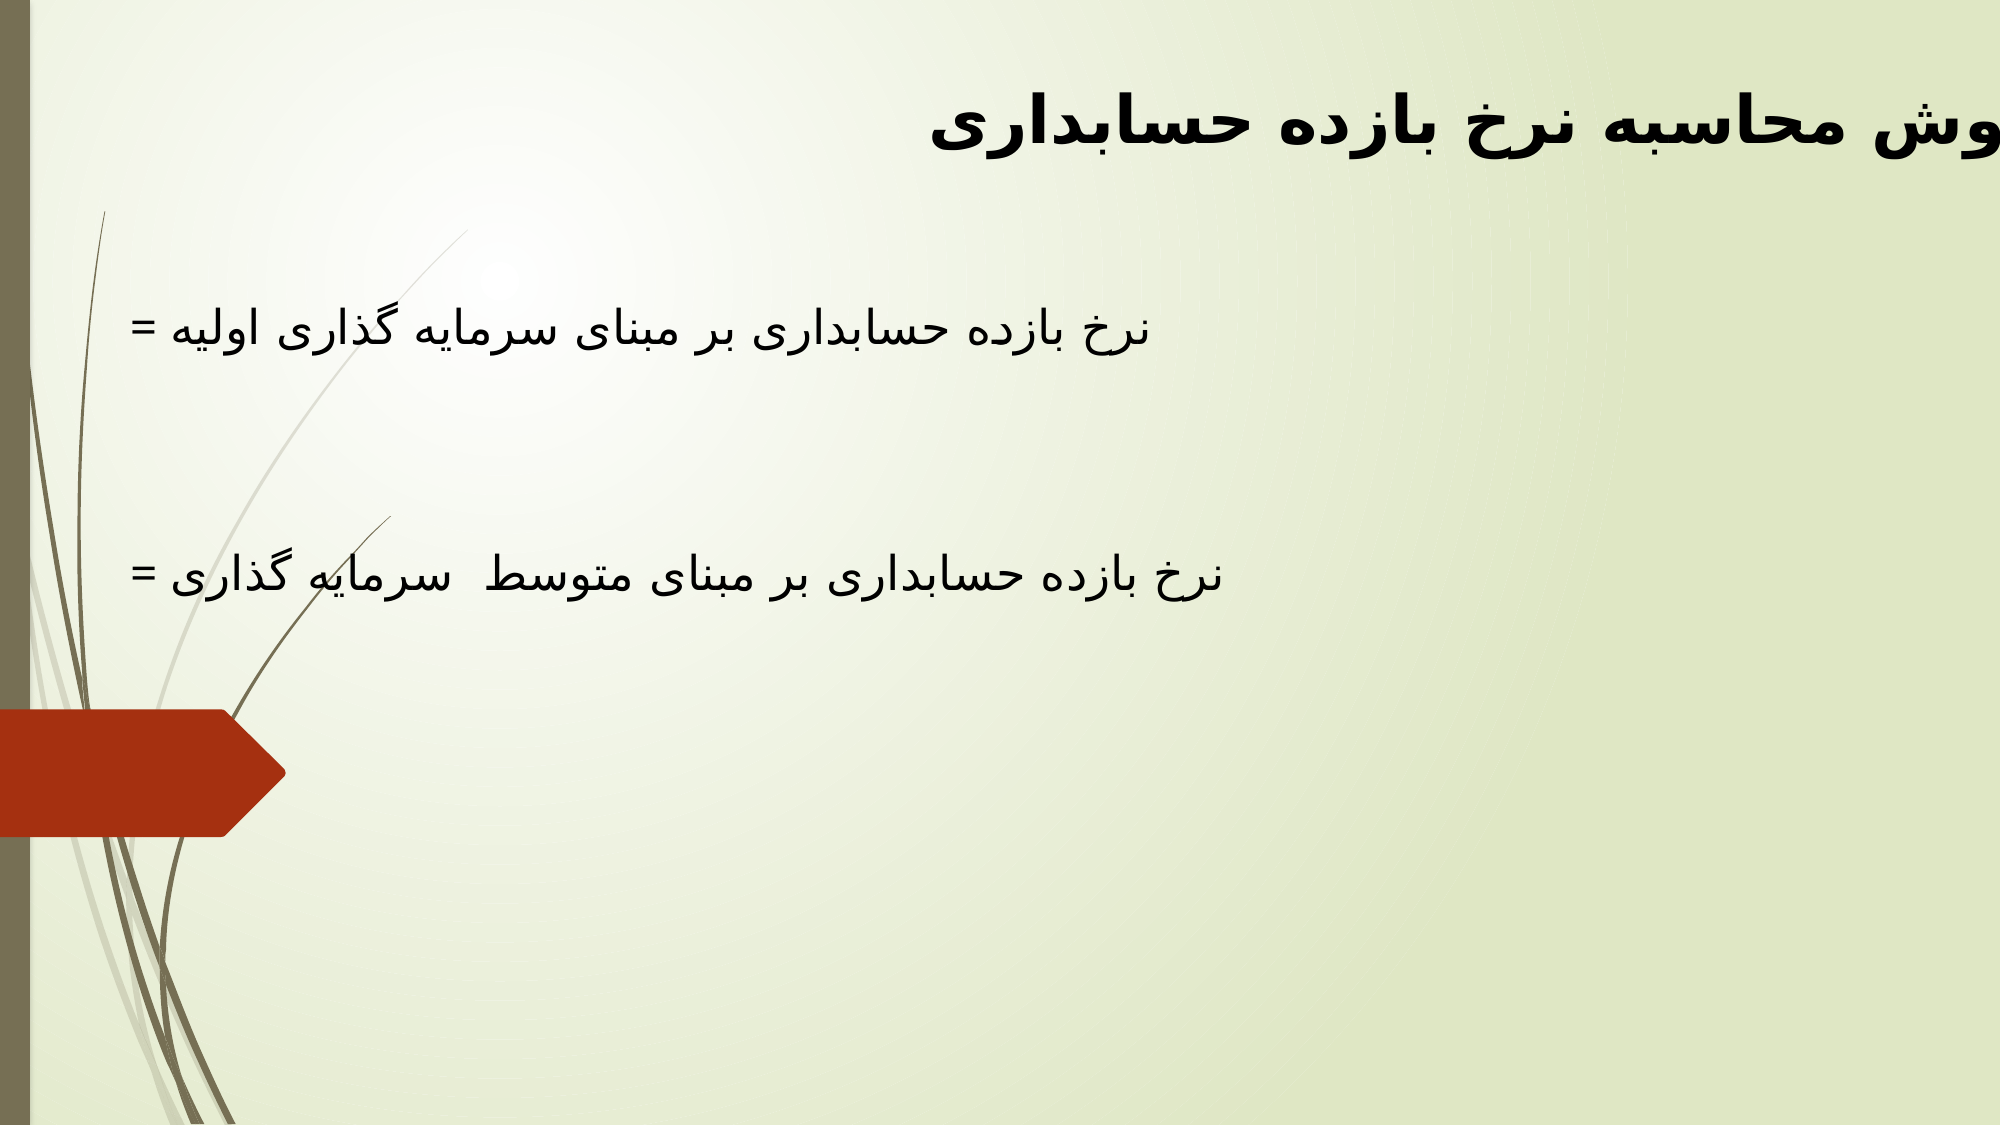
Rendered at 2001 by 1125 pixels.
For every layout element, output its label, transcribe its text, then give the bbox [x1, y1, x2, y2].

text_box روش محاسبه نرخ بازده حسابداری [913, 69, 2000, 165]
text_box = نرخ بازده حسابداری بر مبنای متوسط سرمایه گذاری [102, 535, 1957, 608]
